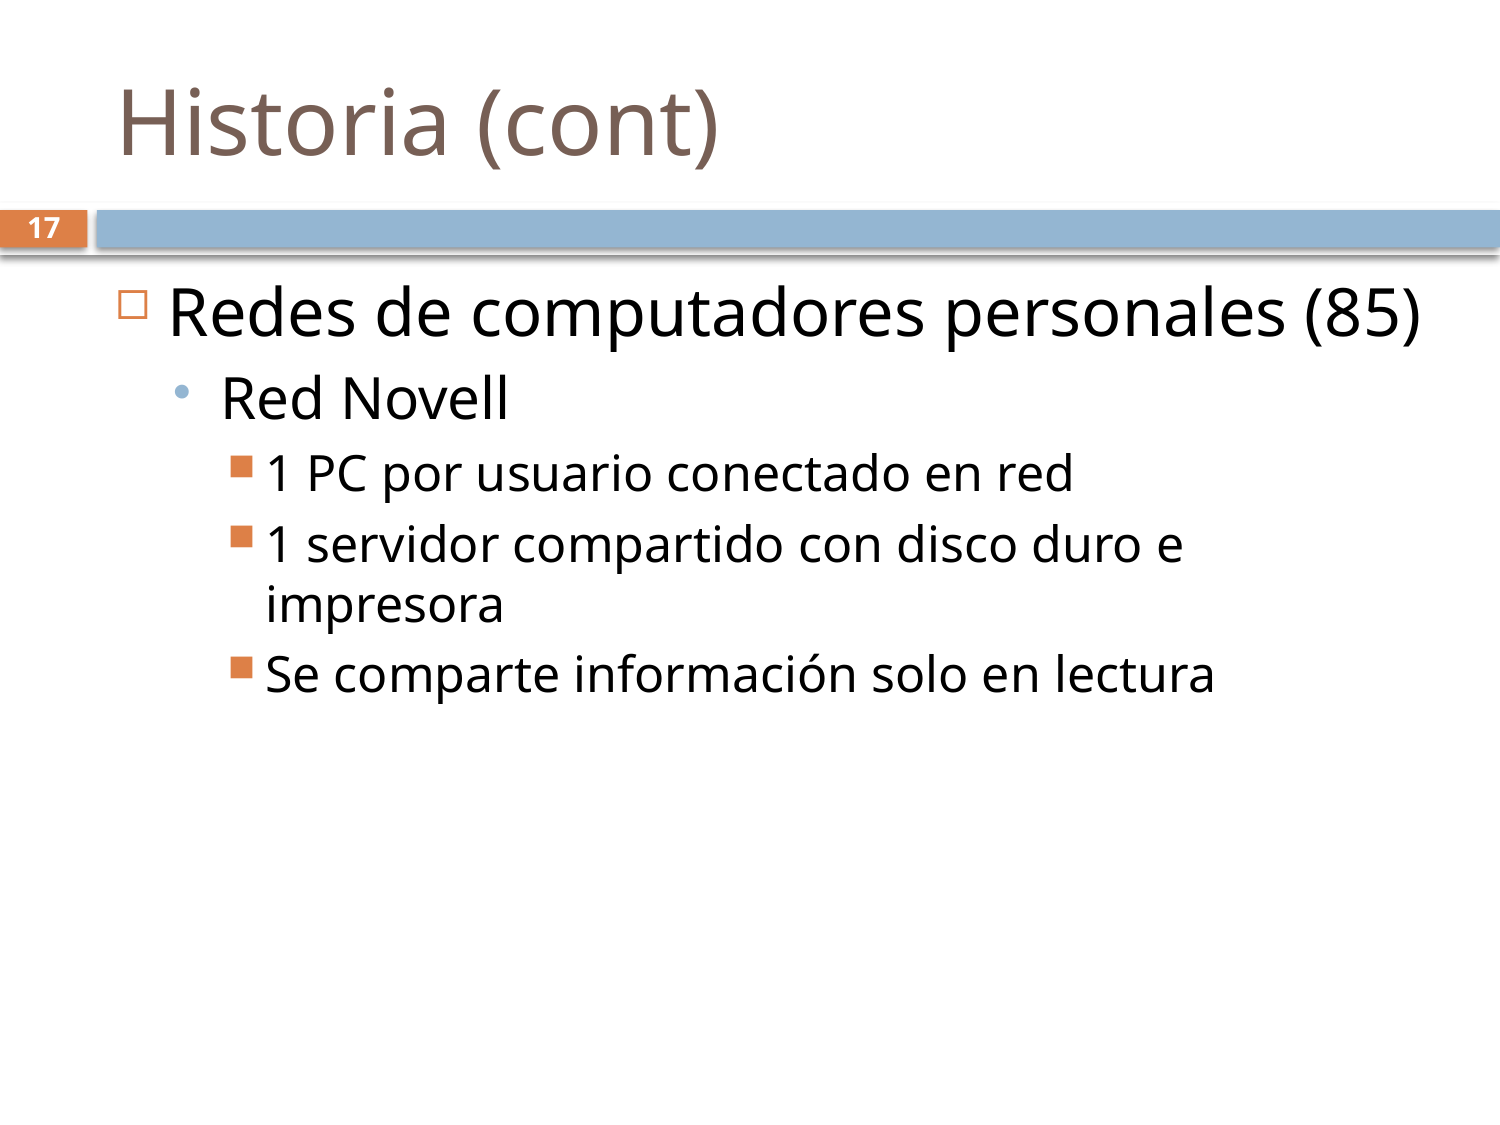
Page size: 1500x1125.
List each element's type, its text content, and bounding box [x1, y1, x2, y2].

slide_number 17 [0, 208, 88, 249]
title Historia (cont) [100, 37, 1438, 200]
list Redes de computadores personales (85) Red Novell 1 PC por usuario conectado en red 1 servidor compartido con disco duro e impresora Se comparte información solo en lectura [100, 262, 1438, 1000]
